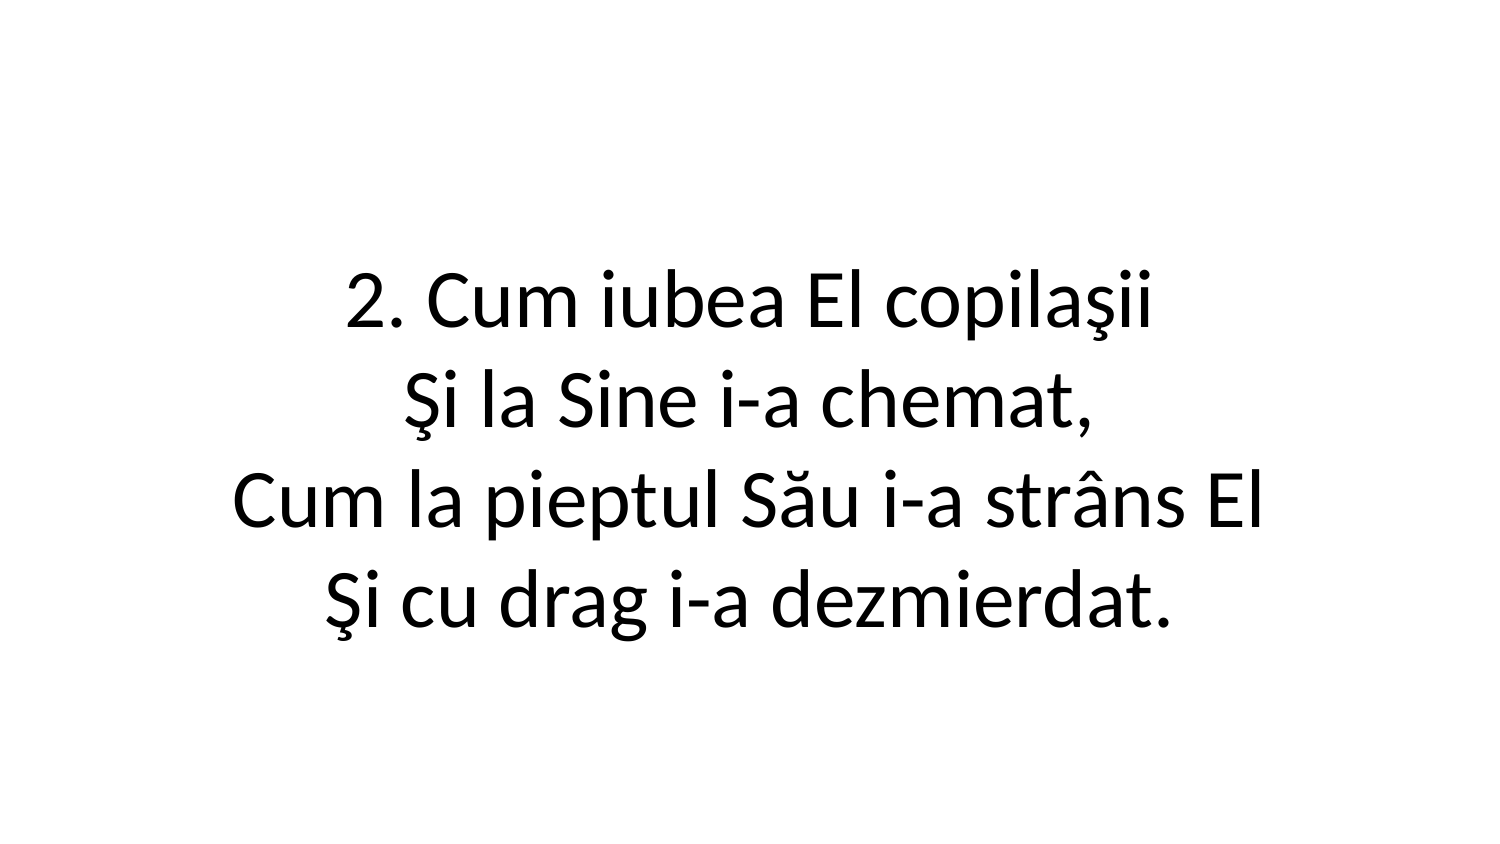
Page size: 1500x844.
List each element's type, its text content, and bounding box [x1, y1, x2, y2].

text_box 2. Cum iubea El copilaşii Şi la Sine i-a chemat, Cum la pieptul Său i-a strâns El Şi cu drag i-a dezmierdat. [218, 192, 1282, 652]
